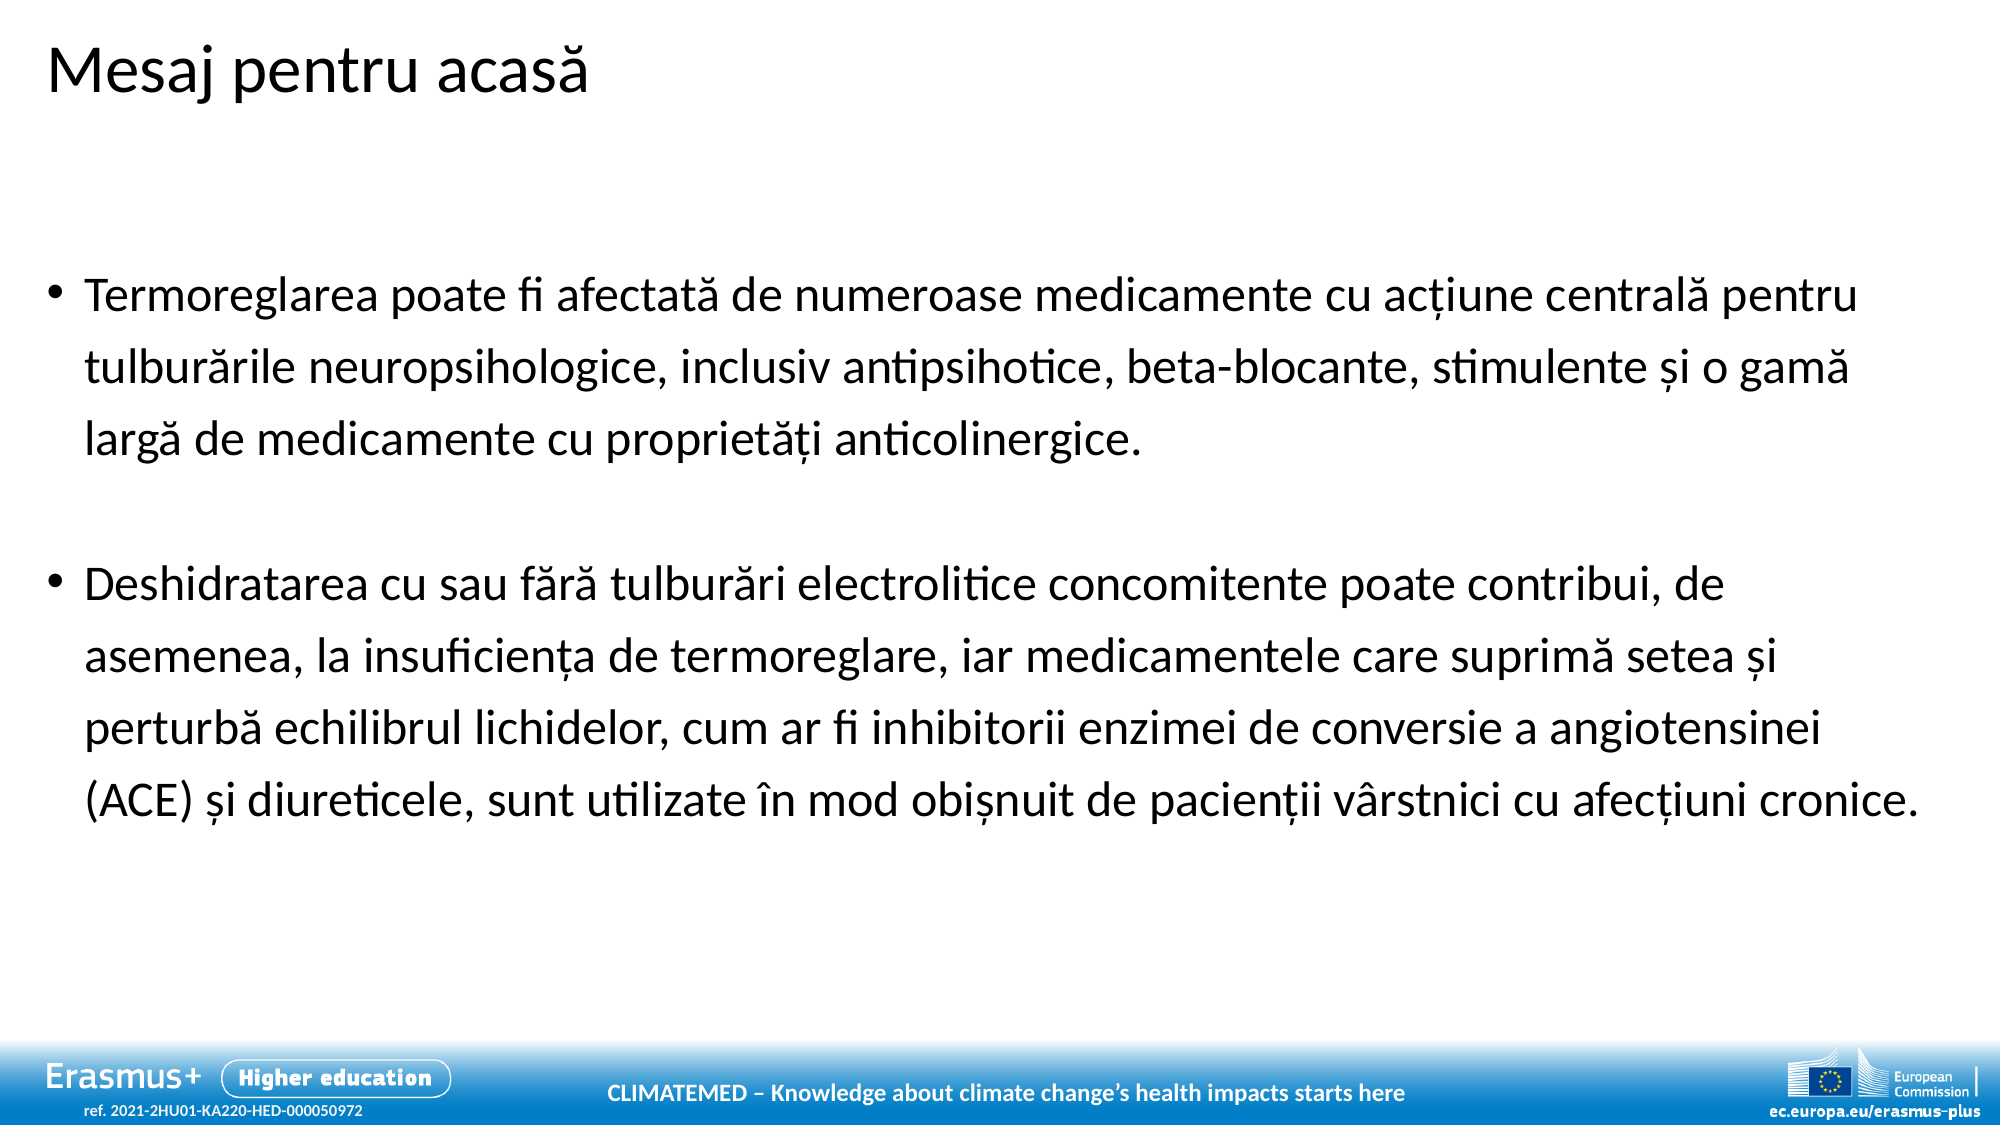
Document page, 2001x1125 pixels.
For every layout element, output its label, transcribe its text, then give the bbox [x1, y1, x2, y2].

picture [0, 899, 2000, 1125]
title Mesaj pentru acasă [31, 25, 1984, 116]
list Termoreglarea poate fi afectată de numeroase medicamente cu acțiune centrală pentru tulburările neuropsihologice, inclusiv antipsihotice, beta-blocante, stimulente și o gamă largă de medicamente cu proprietăți anticolinergice. Deshidratarea cu sau fără tulburări electrolitice concomitente poate contribui, de asemenea, la insuficiența de termoreglare, iar medicamentele care suprimă setea și perturbă echilibrul lichidelor, cum ar fi inhibitorii enzimei de conversie a angiotensinei (ACE) și diureticele, sunt utilizate în mod obișnuit de pacienții vârstnici cu afecțiuni cronice. [31, 242, 1954, 1035]
